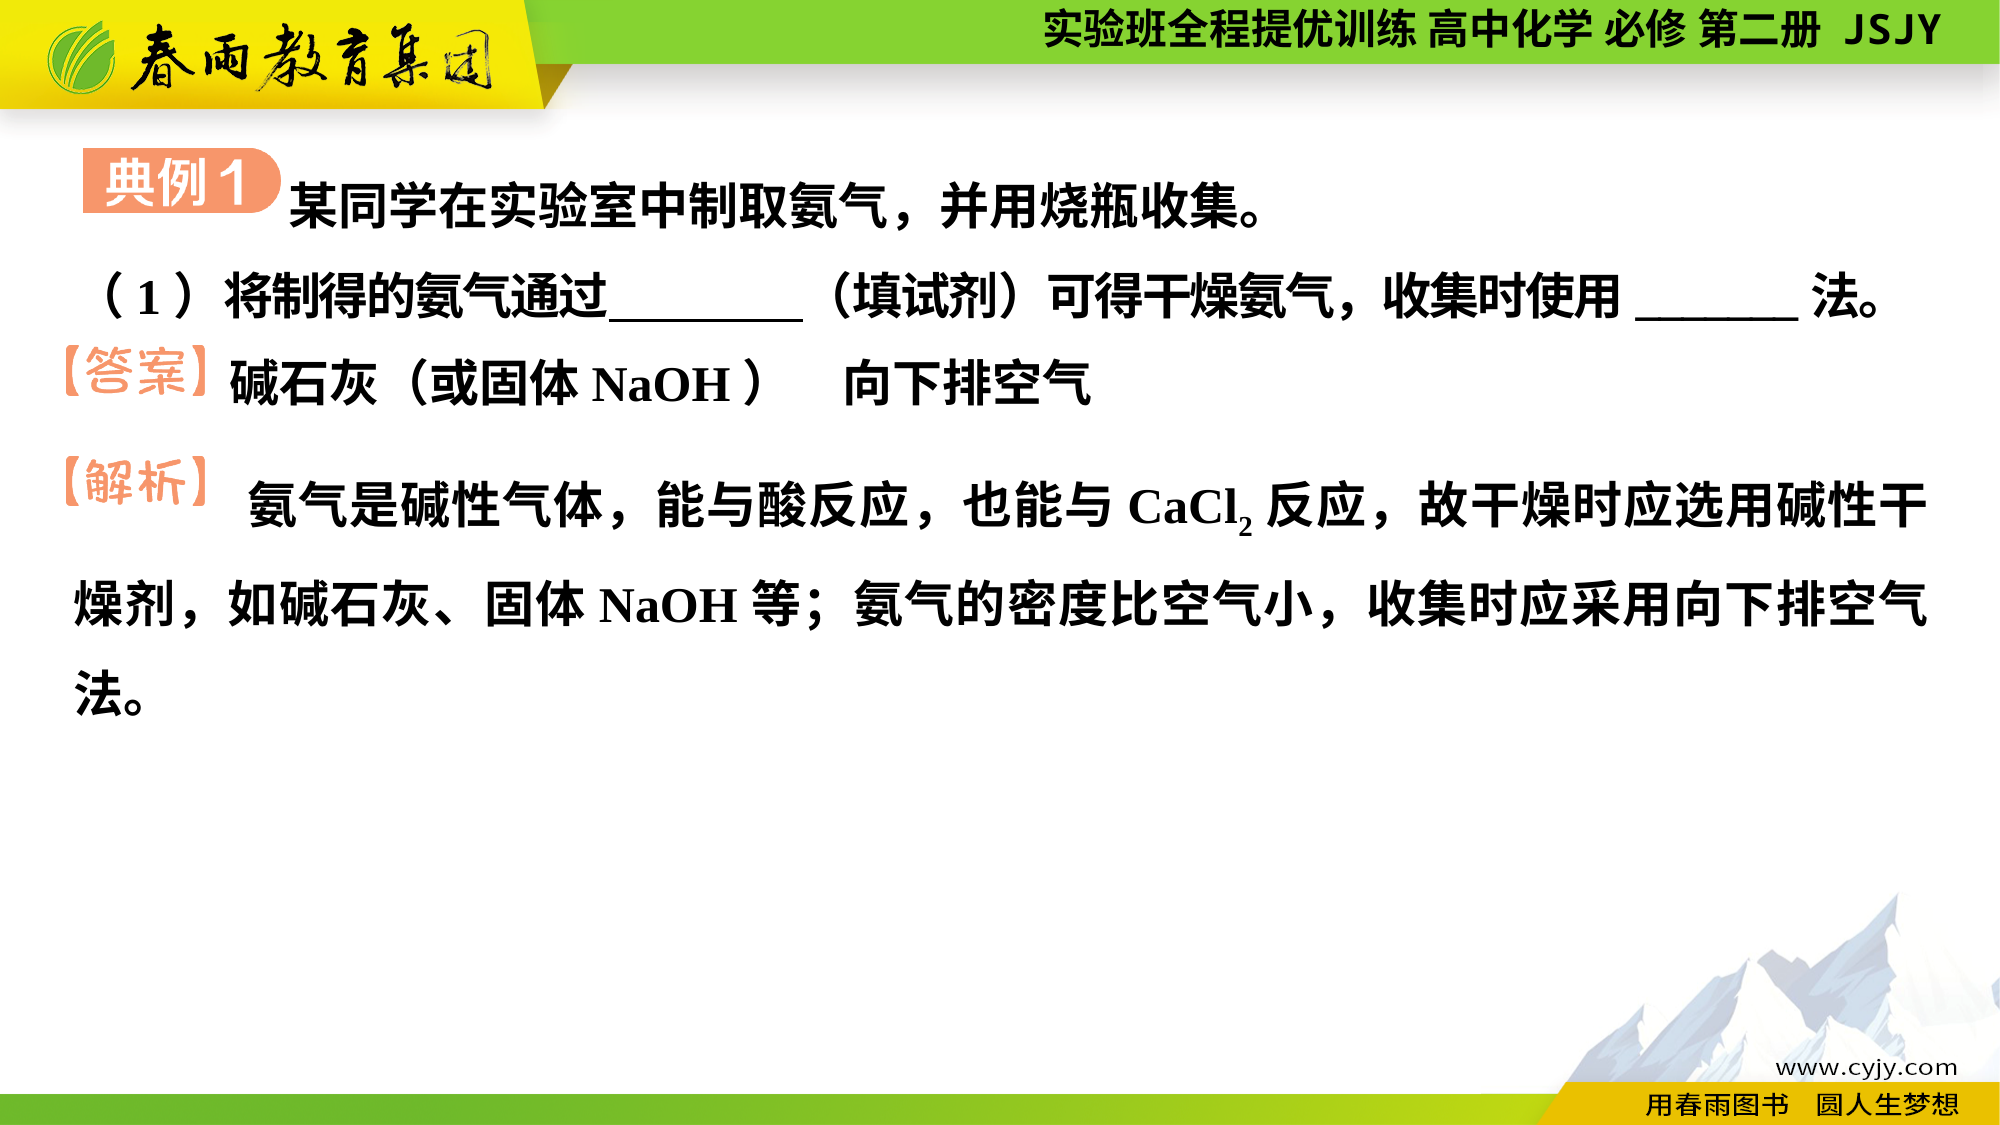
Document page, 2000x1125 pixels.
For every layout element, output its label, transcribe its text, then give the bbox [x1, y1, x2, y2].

list 某同学在实验室中制取氨气，并用烧瓶收集。 （1）将制得的氨气通过 （填试剂）可得干燥氨气，收集时使用_______法。 [59, 137, 1944, 335]
picture [0, 0, 2000, 1125]
text_box 碱石灰（或固体NaOH） 向下排空气 [214, 343, 1158, 419]
text_box 氨气是碱性气体，能与酸反应，也能与CaCl2反应，故干燥时应选用碱性干燥剂，如碱石灰、固体NaOH等；氨气的密度比空气小，收集时应采用向下排空气法。 [59, 432, 1944, 730]
